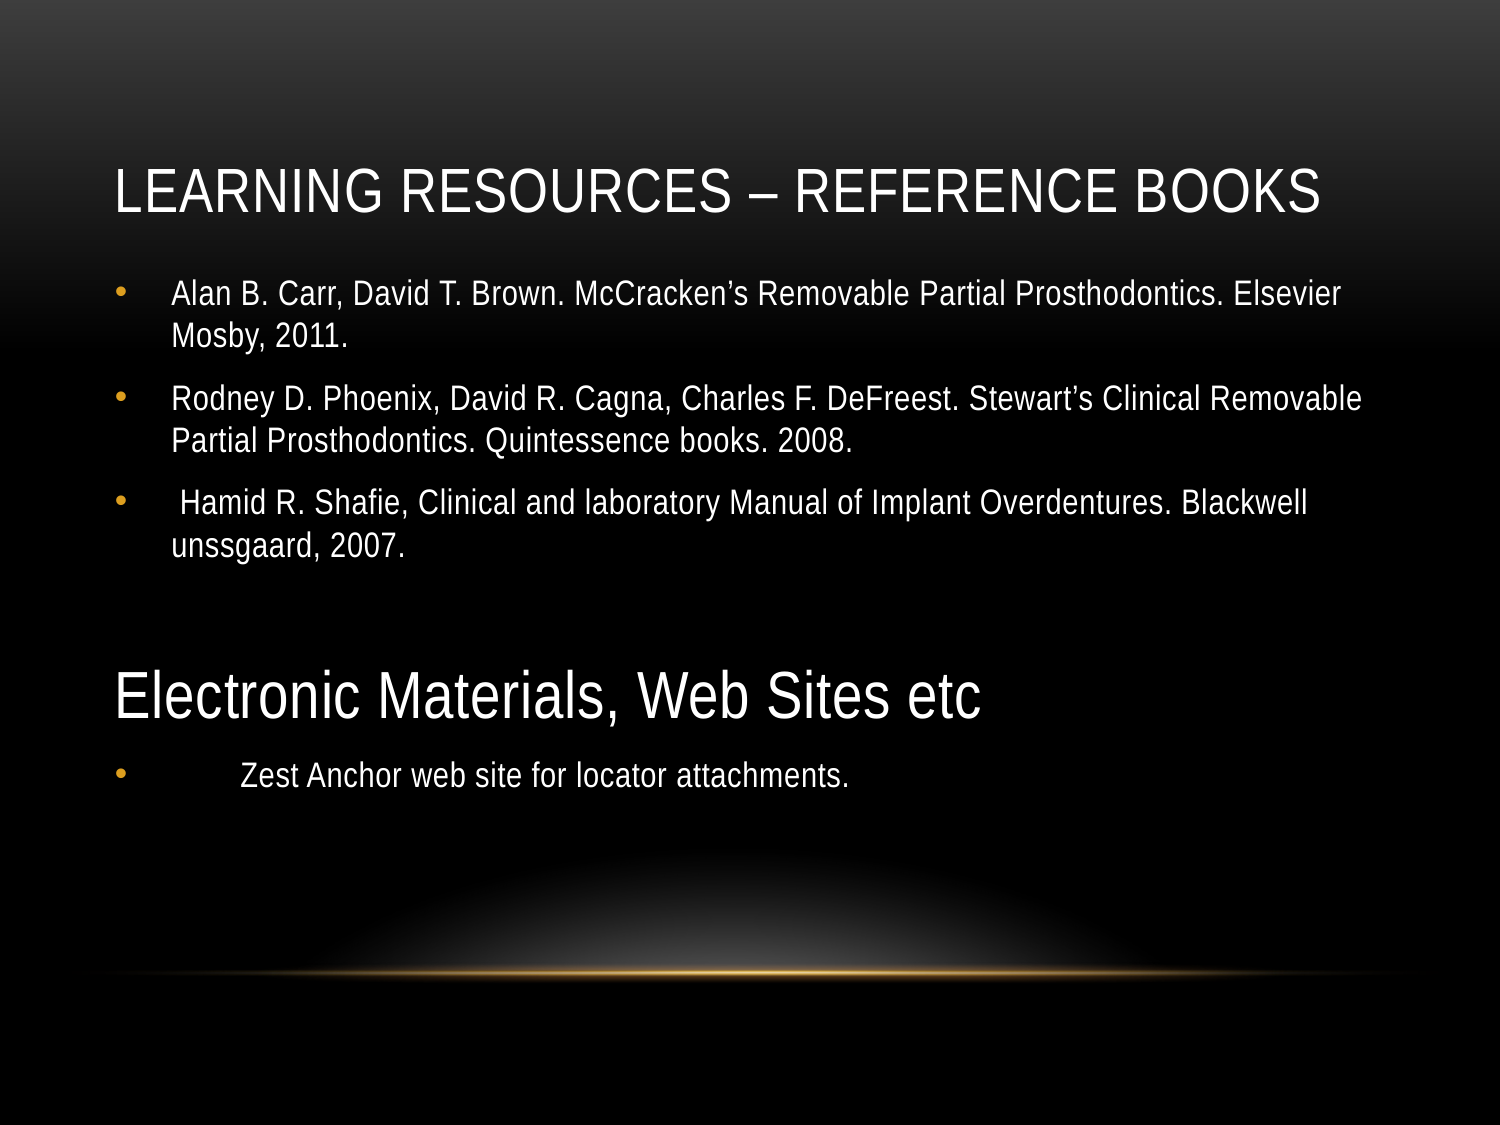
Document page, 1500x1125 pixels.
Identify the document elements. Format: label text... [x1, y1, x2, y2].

list Alan B. Carr, David T. Brown. McCracken’s Removable Partial Prosthodontics. Elsevier Mosby, 2011. Rodney D. Phoenix, David R. Cagna, Charles F. DeFreest. Stewart’s Clinical Removable Partial Prosthodontics. Quintessence books. 2008. Hamid R. Shafie, Clinical and laboratory Manual of Implant Overdentures. Blackwell unssgaard, 2007. Electronic Materials, Web Sites etc Zest Anchor web site for locator attachments. [99, 262, 1400, 938]
picture [0, 0, 1500, 1125]
title Learning Resources – Reference Books [99, 45, 1400, 233]
